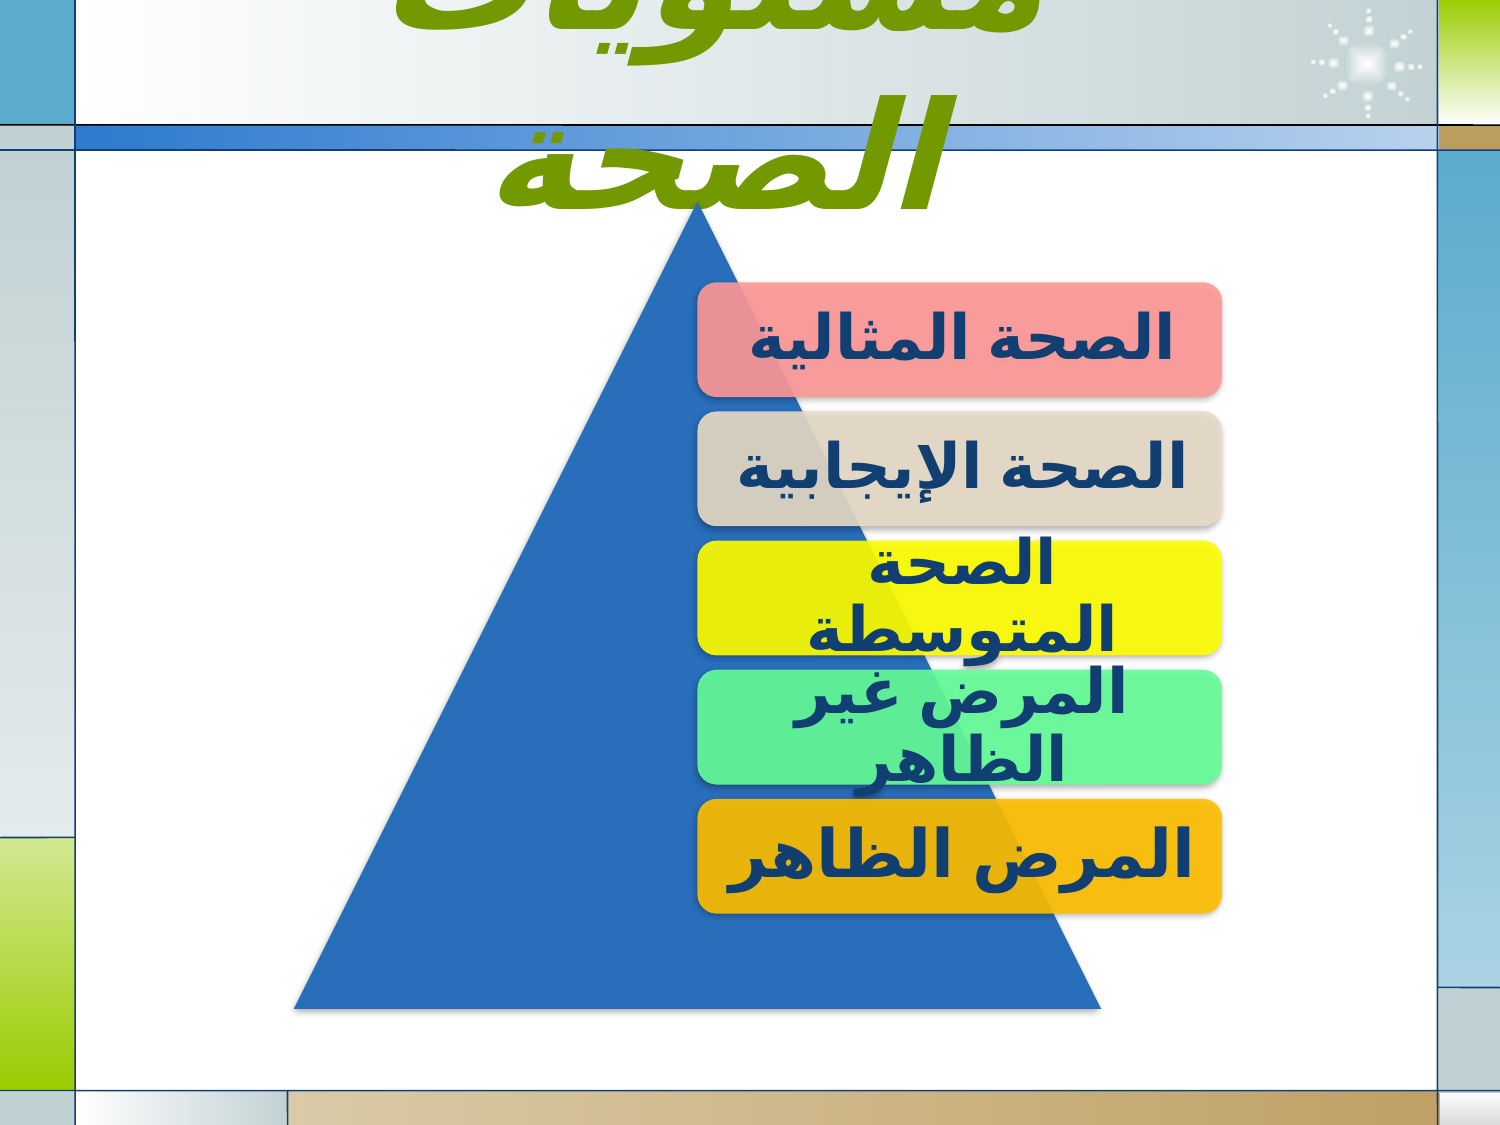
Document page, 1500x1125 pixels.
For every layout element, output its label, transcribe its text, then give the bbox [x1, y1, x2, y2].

title مستويات الصحة [162, 18, 1263, 100]
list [99, 201, 1417, 1009]
